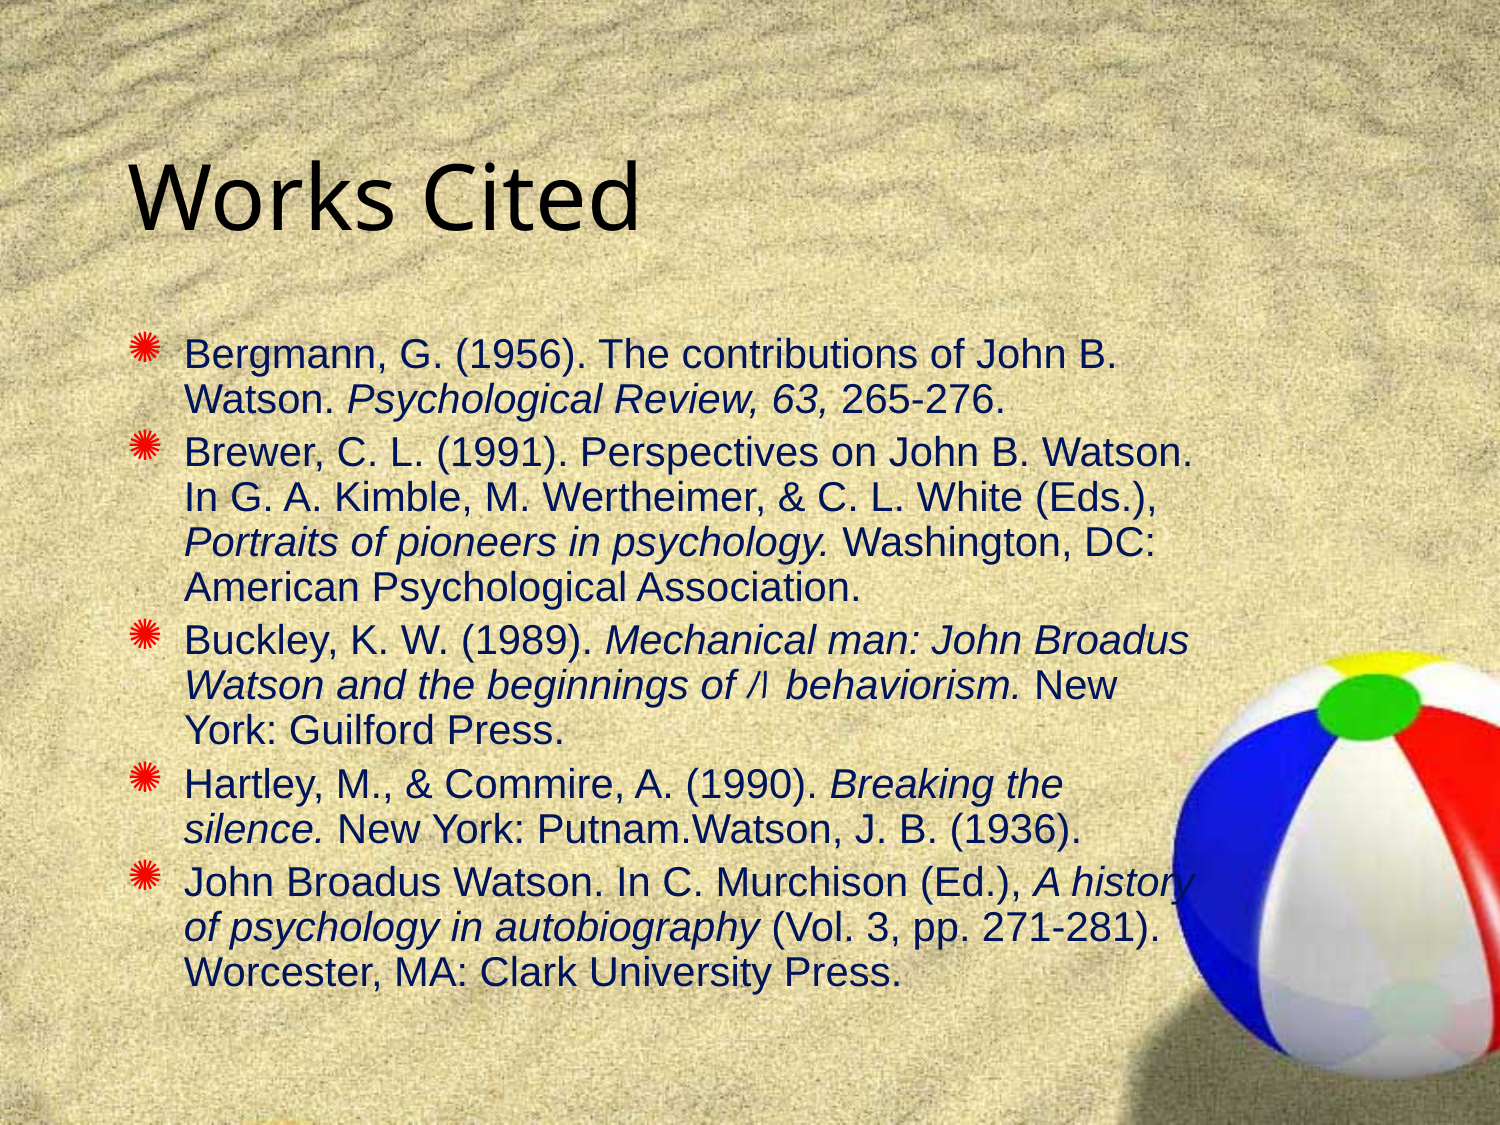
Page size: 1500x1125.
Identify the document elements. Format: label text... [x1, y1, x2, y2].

picture [0, 0, 1500, 1125]
title Works Cited [112, 99, 1388, 288]
list Bergmann, G. (1956). The contributions of John B. Watson. Psychological Review, 63, 265-276. Brewer, C. L. (1991). Perspectives on John B. Watson. In G. A. Kimble, M. Wertheimer, & C. L. White (Eds.), Portraits of pioneers in psychology. Washington, DC: American Psychological Association. Buckley, K. W. (1989). Mechanical man: John Broadus Watson and the beginnings ofﾊ behaviorism. New York: Guilford Press. Hartley, M., & Commire, A. (1990). Breaking the silence. New York: Putnam.Watson, J. B. (1936). John Broadus Watson. In C. Murchison (Ed.), A history of psychology in autobiography (Vol. 3, pp. 271-281). Worcester, MA: Clark University Press. [112, 324, 1213, 1001]
